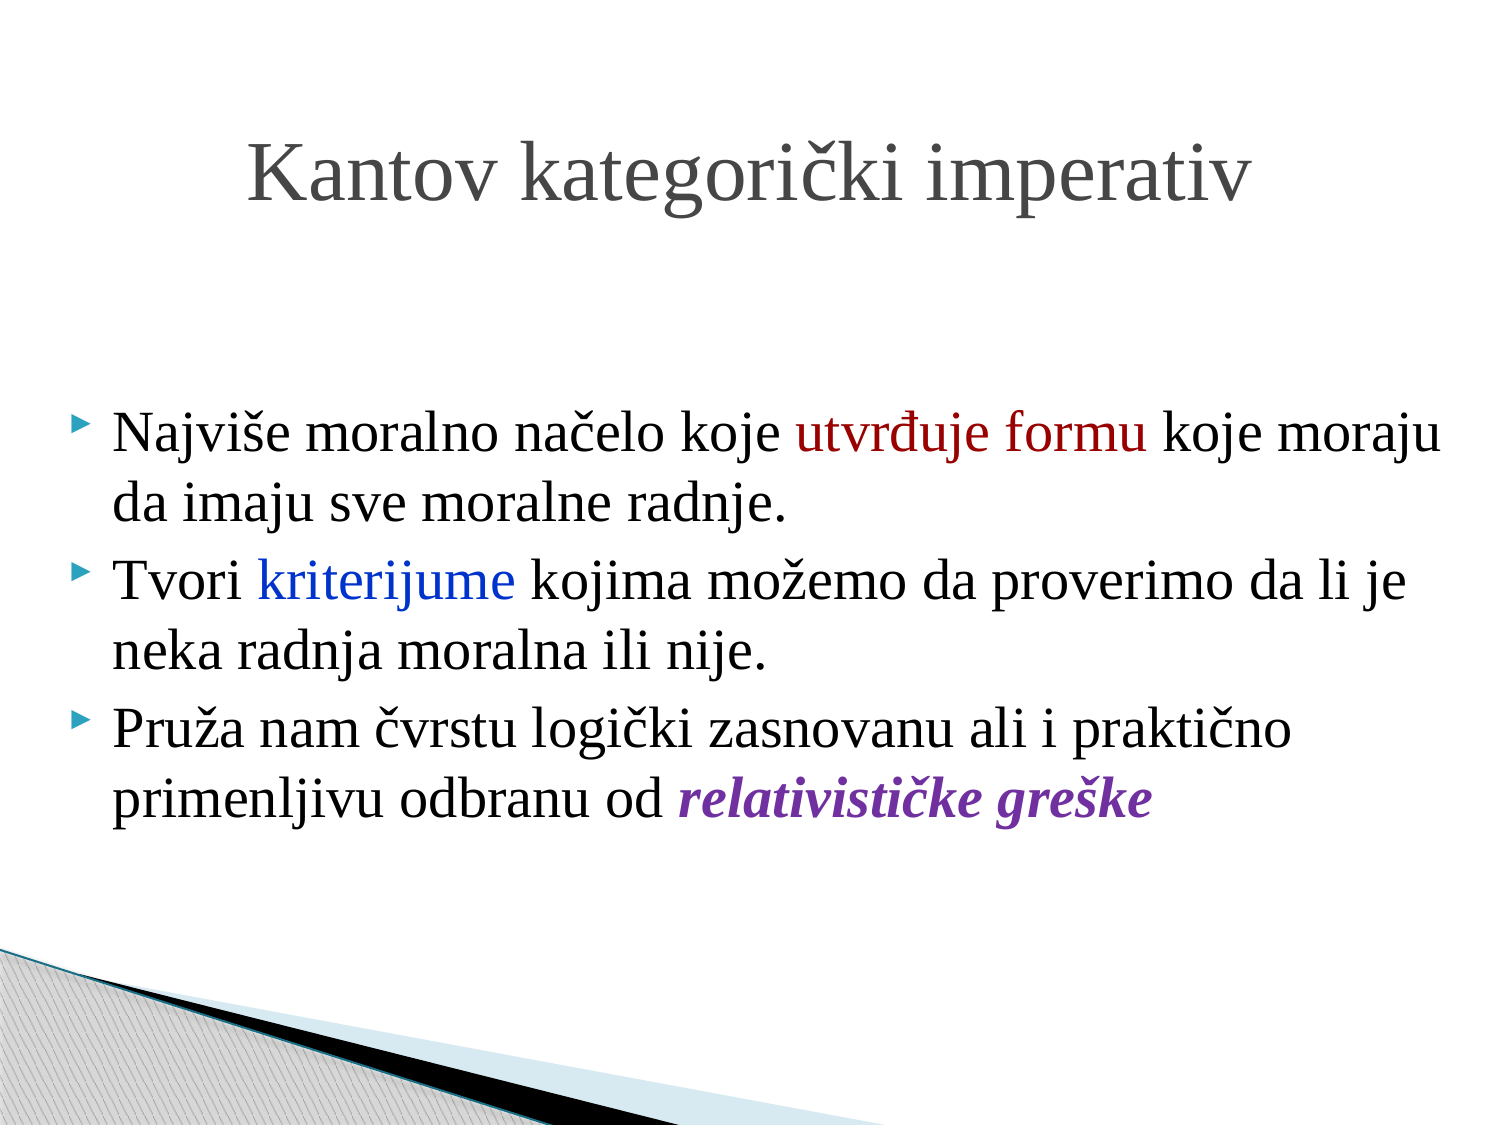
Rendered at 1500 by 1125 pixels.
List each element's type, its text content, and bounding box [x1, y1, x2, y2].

list Najviše moralno načelo koje utvrđuje formu koje moraju da imaju sve moralne radnje. Tvori kriterijume kojima možemo da proverimo da li je neka radnja moralna ili nije. Pruža nam čvrstu logički zasnovanu ali i praktično primenljivu odbranu od relativističke greške [52, 385, 1472, 1125]
title Kantov kategorički imperativ [75, 45, 1425, 233]
